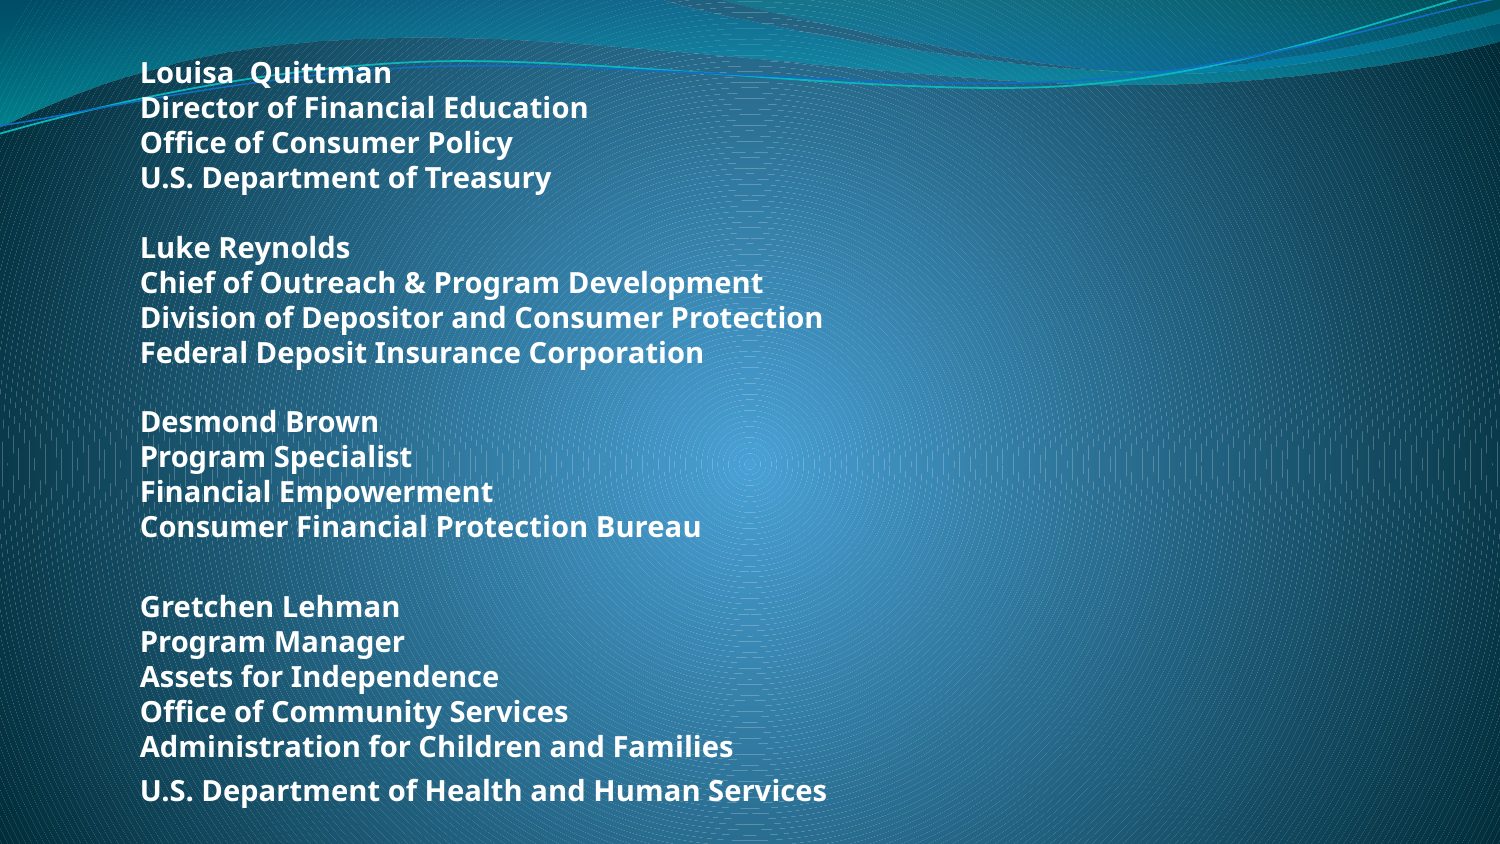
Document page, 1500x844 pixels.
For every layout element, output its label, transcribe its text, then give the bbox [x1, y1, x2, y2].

text_box Louisa Quittman Director of Financial Education Office of Consumer Policy U.S. Department of Treasury Luke Reynolds Chief of Outreach & Program Development Division of Depositor and Consumer Protection Federal Deposit Insurance Corporation Desmond Brown Program Specialist Financial Empowerment Consumer Financial Protection Bureau Gretchen Lehman Program Manager Assets for Independence Office of Community Services Administration for Children and Families U.S. Department of Health and Human Services [124, 46, 1388, 816]
